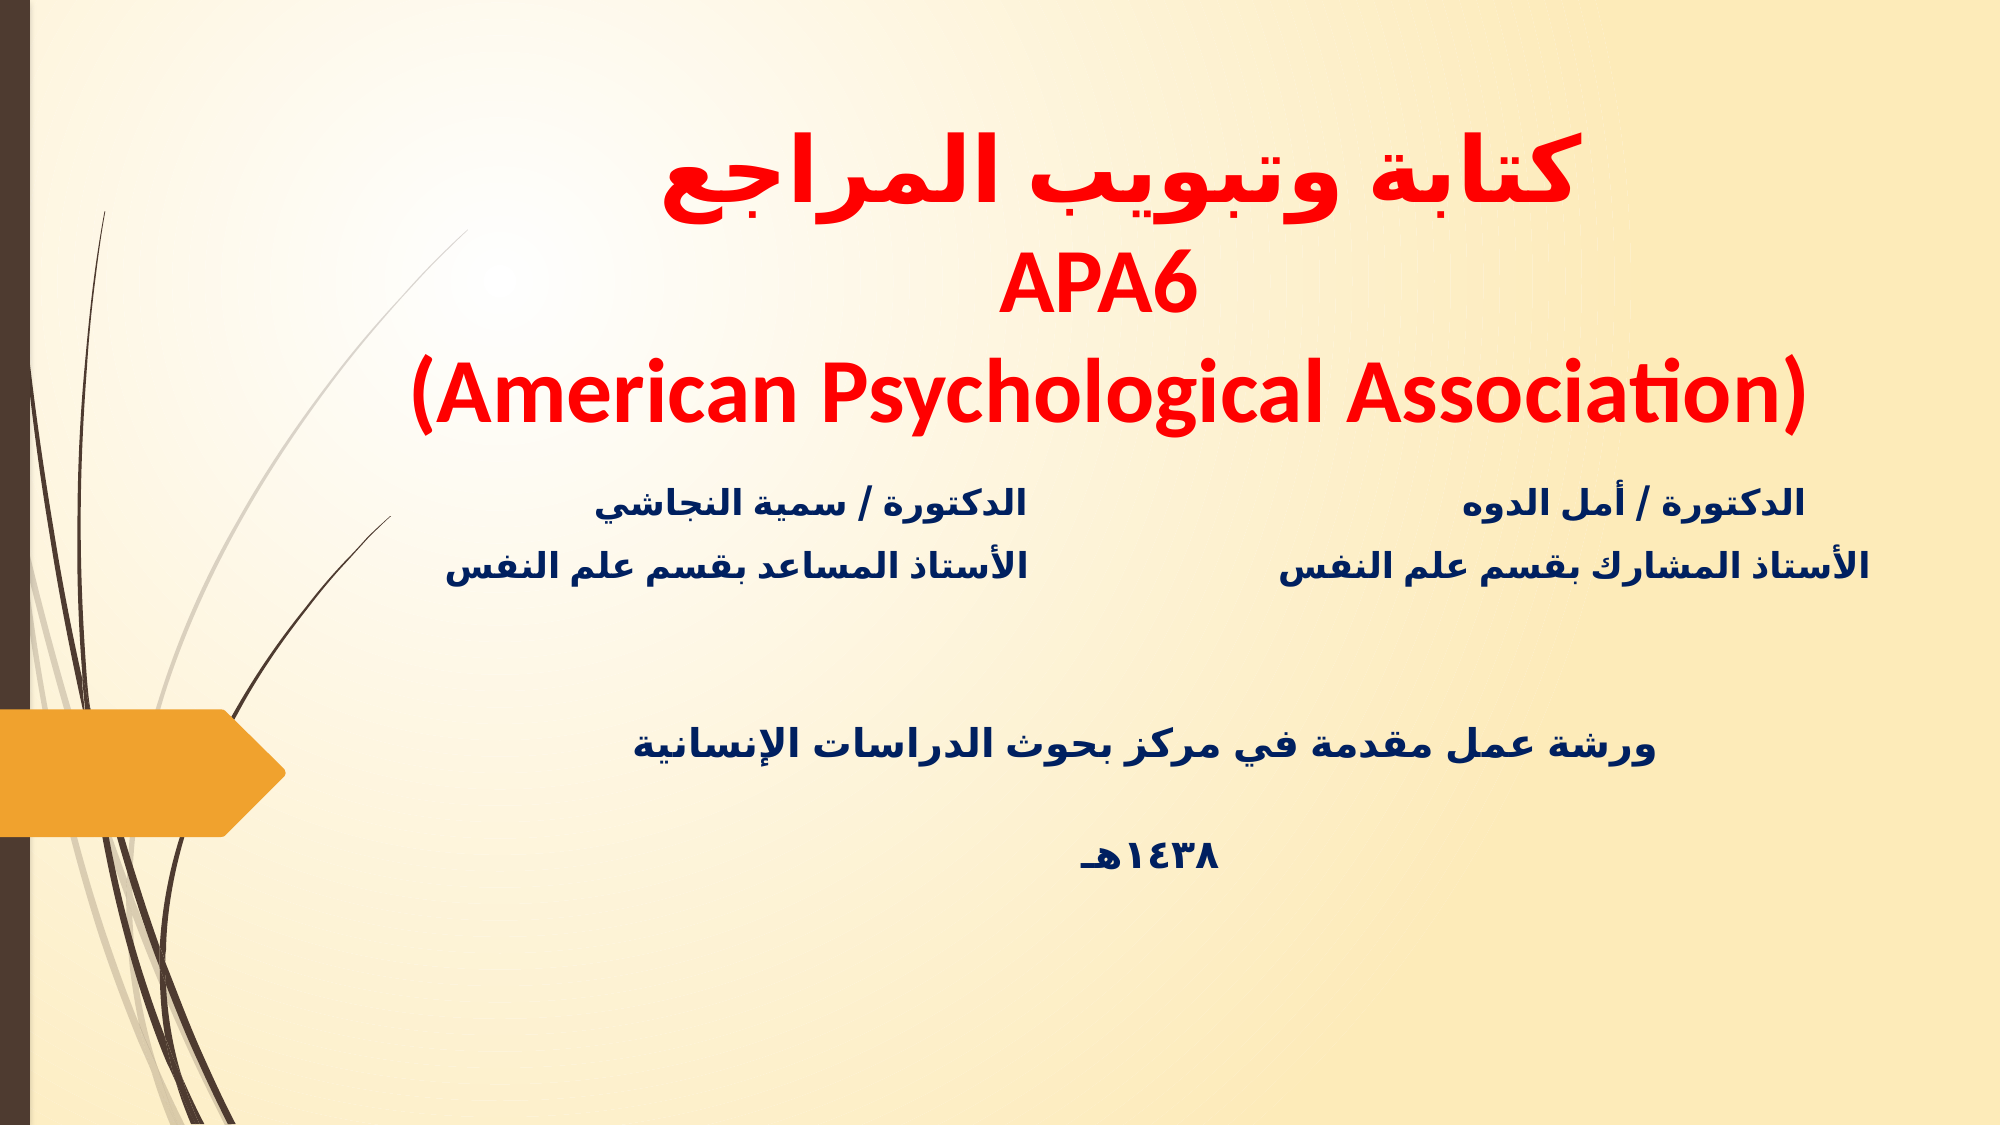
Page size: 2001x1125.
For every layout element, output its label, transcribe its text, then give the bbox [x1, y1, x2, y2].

subtitle الدكتورة / أمل الدوه الدكتورة / سمية النجاشي الأستاذ المشارك بقسم علم النفس الأستاذ المساعد بقسم علم النفس ورشة عمل مقدمة في مركز بحوث الدراسات الإنسانية ١٤٣٨هـ [414, 472, 1888, 969]
title كتابة وتبويب المراجع APA6 (American Psychological Association) [378, 77, 1841, 449]
